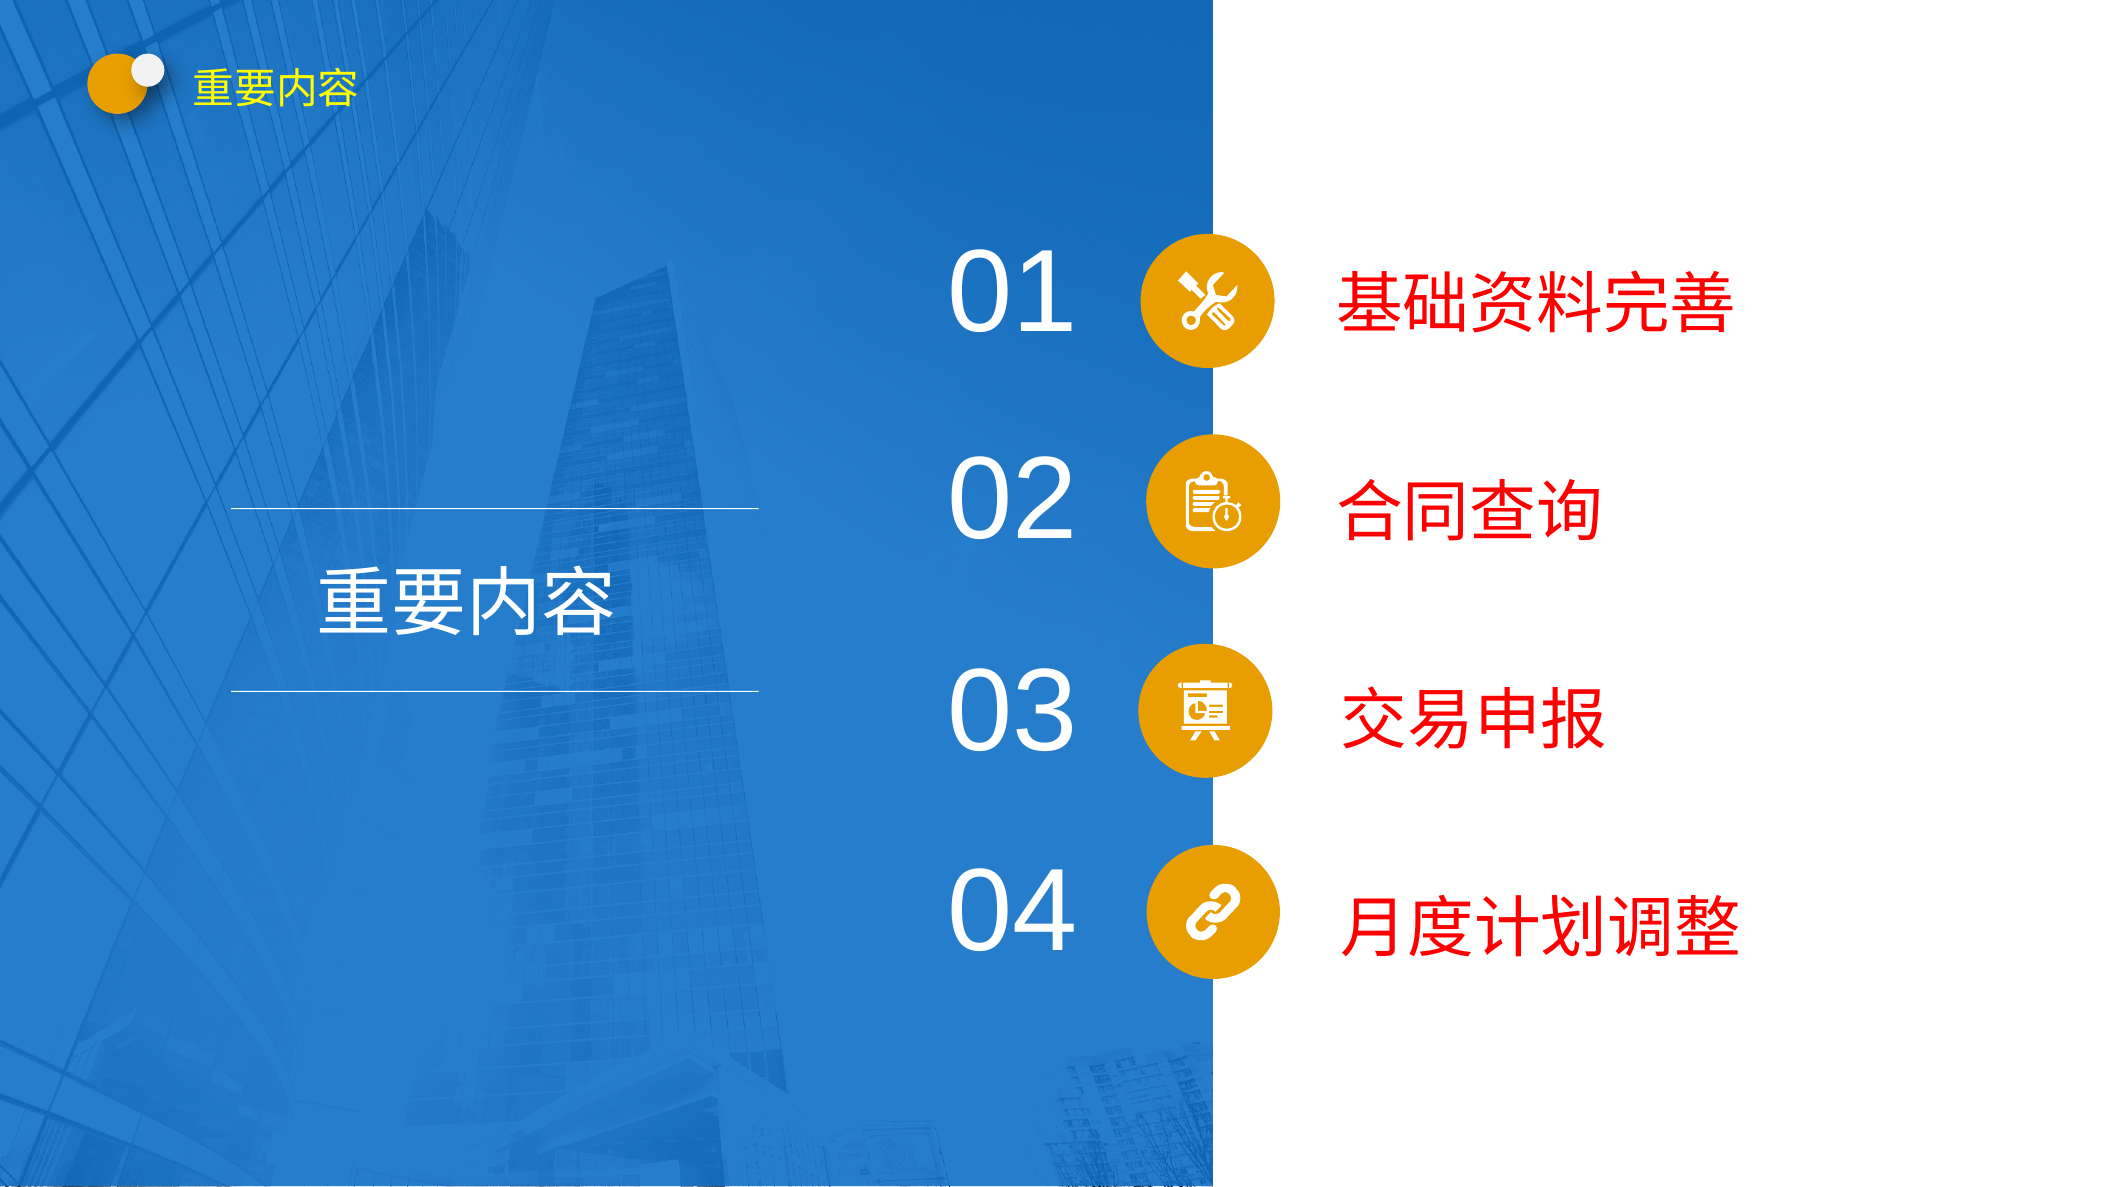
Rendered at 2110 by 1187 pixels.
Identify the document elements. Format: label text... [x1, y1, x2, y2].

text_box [1138, 643, 1273, 778]
text_box [0, 0, 1213, 1187]
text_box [1146, 434, 1281, 569]
text_box 03 [932, 625, 1093, 781]
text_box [1146, 844, 1280, 979]
text_box 重要内容 [315, 554, 617, 645]
text_box 基础资料完善 [1336, 260, 1758, 341]
text_box 04 [932, 825, 1093, 982]
text_box 合同查询 [1336, 468, 1758, 549]
text_box 02 [932, 414, 1093, 570]
text_box [130, 52, 166, 88]
text_box 重要内容 [176, 53, 500, 114]
text_box 交易申报 [1340, 676, 1762, 757]
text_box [1140, 233, 1275, 368]
text_box 01 [932, 206, 1093, 362]
text_box [86, 52, 142, 115]
text_box 月度计划调整 [1340, 884, 1762, 965]
